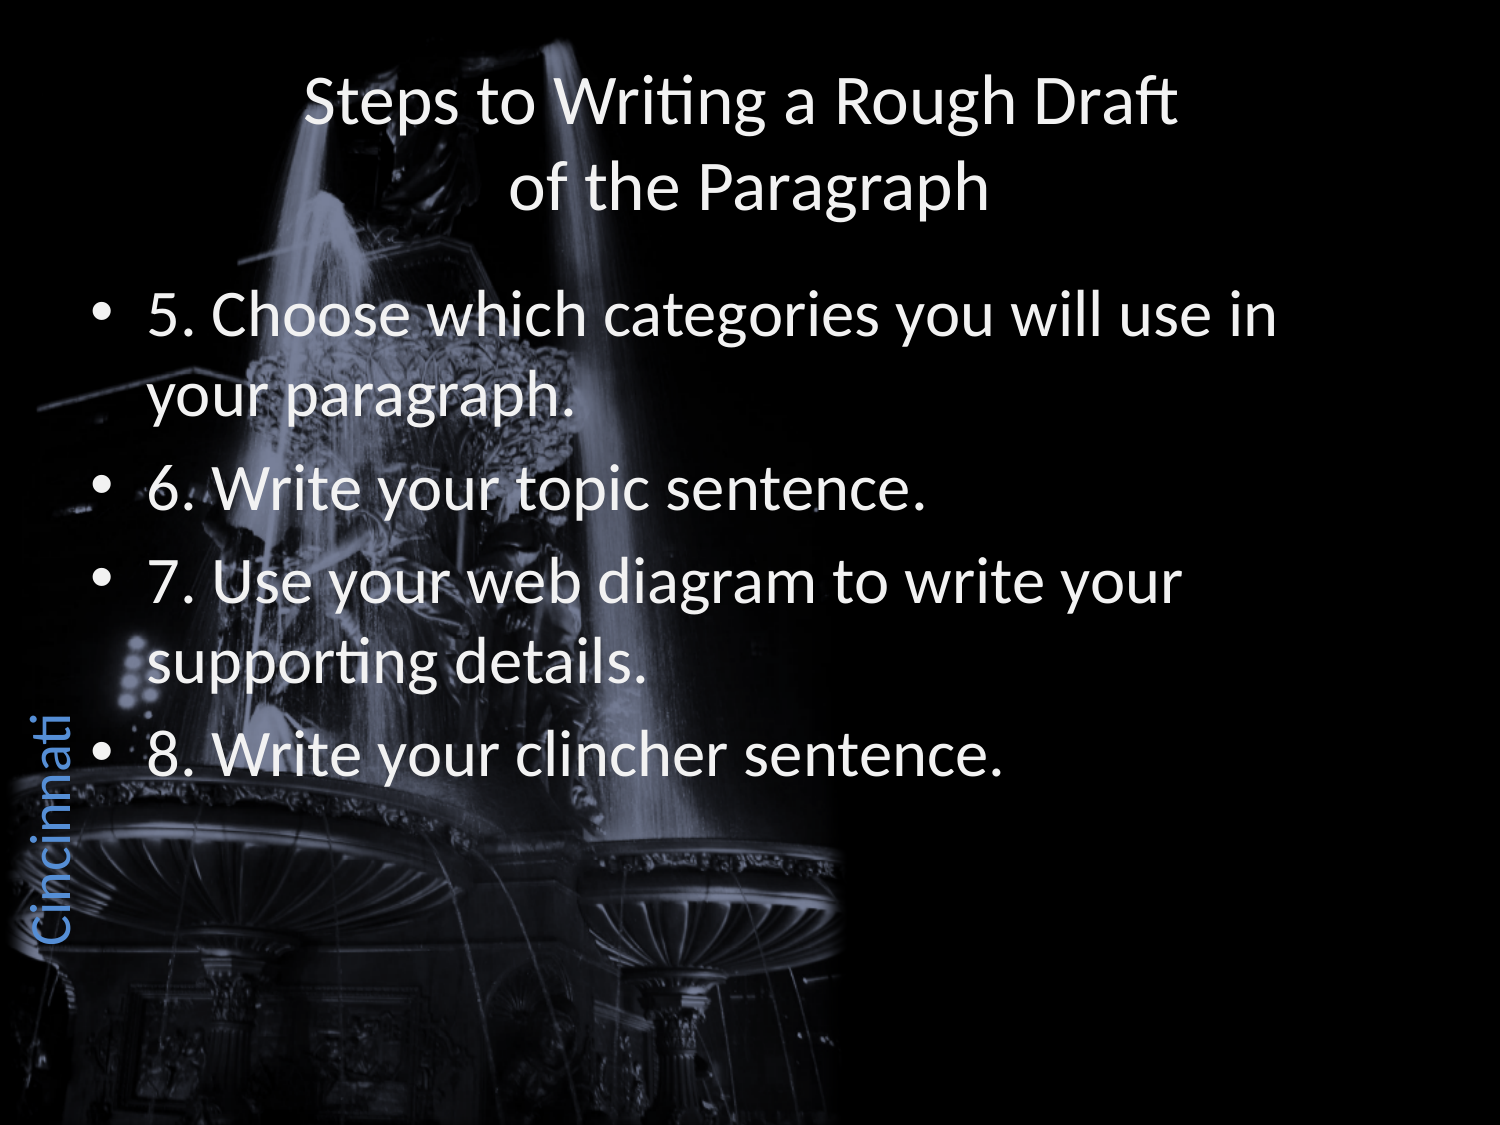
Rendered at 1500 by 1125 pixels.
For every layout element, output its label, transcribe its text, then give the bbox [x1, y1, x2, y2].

list 5. Choose which categories you will use in your paragraph. 6. Write your topic sentence. 7. Use your web diagram to write your supporting details. 8. Write your clincher sentence. [75, 262, 1425, 1005]
title Steps to Writing a Rough Draft of the Paragraph [75, 45, 1425, 233]
